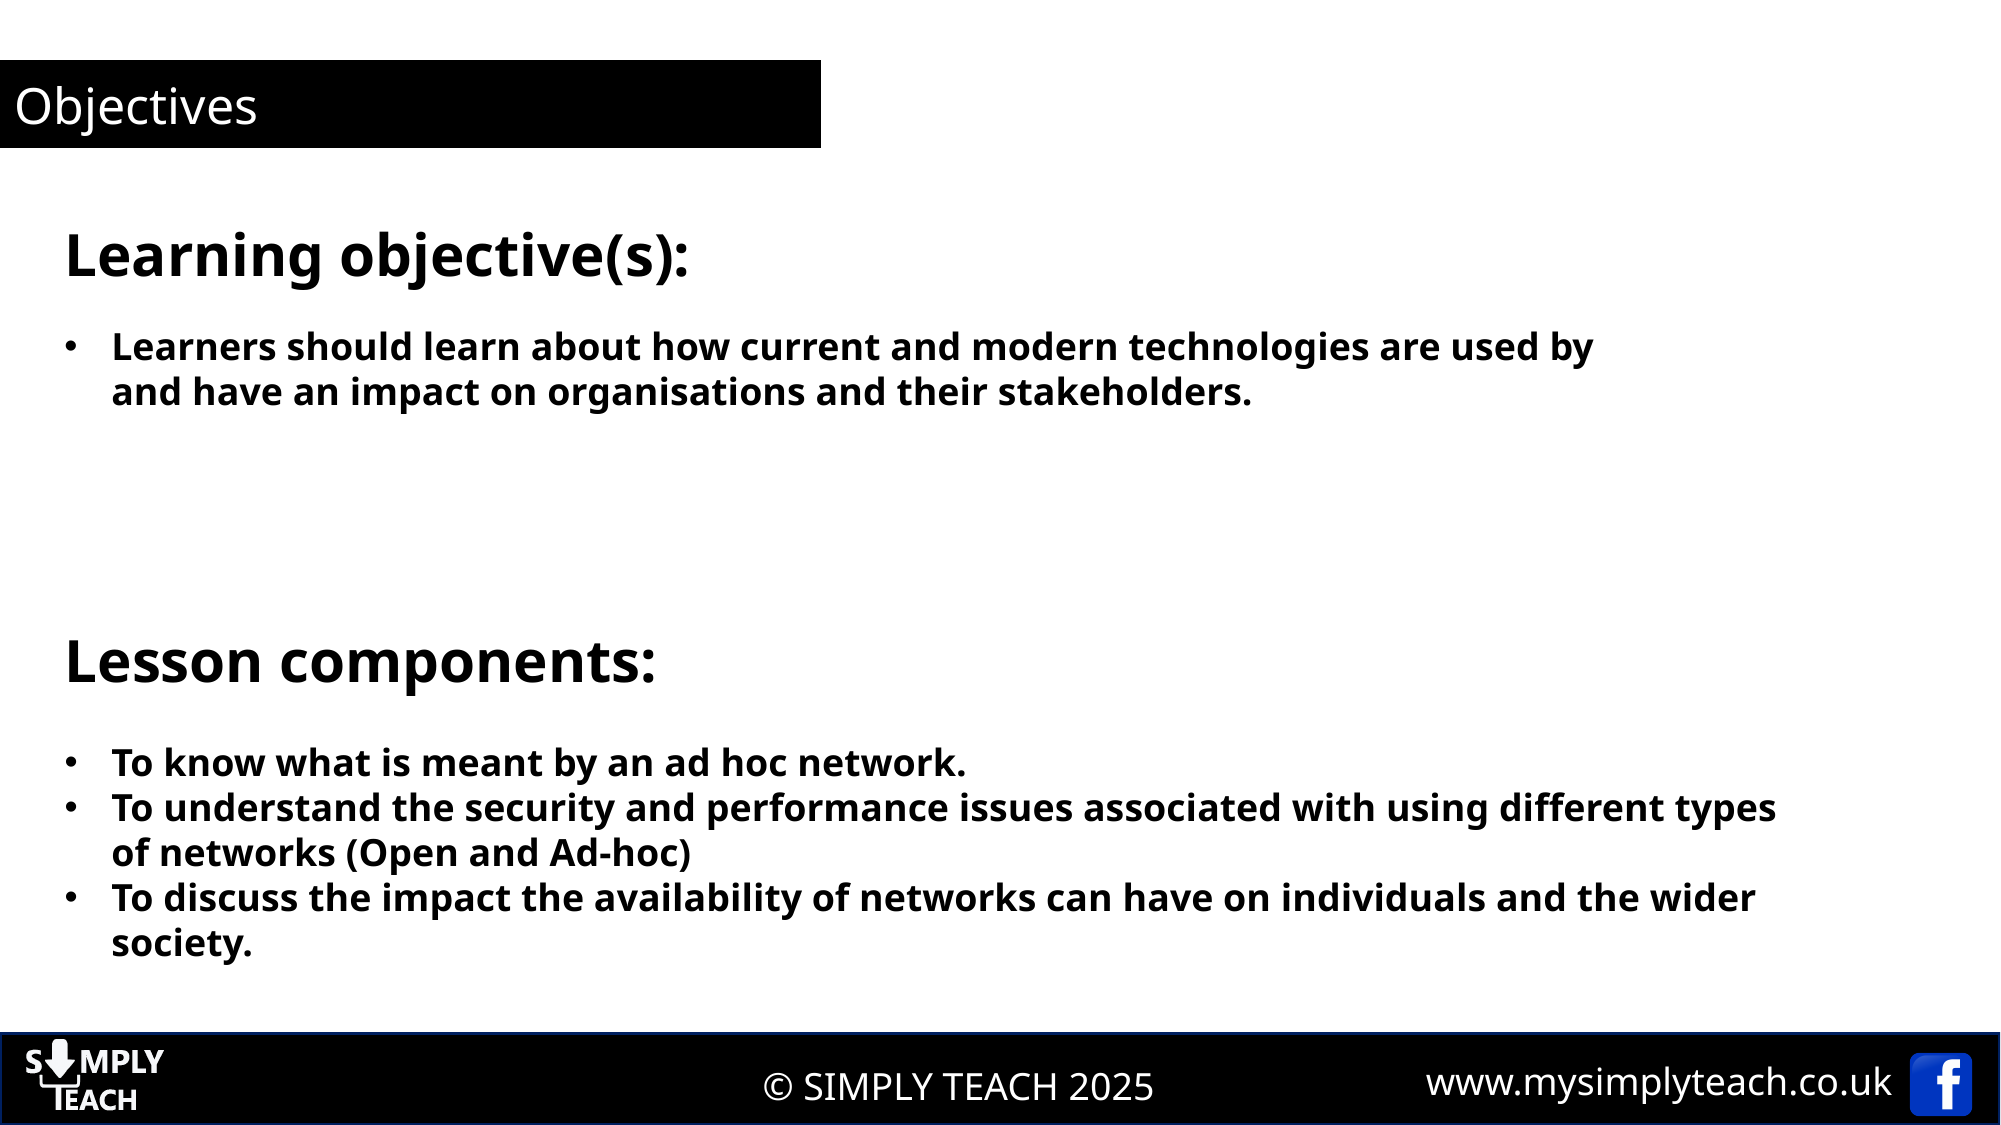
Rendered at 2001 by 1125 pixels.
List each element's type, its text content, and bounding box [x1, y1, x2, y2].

picture [1907, 1050, 1975, 1119]
text_box Learning objective(s): Learners should learn about how current and modern technologies are used by and have an impact on organisations and their stakeholders. [49, 210, 1625, 421]
text_box Objectives [0, 60, 821, 148]
picture [15, 1033, 182, 1122]
text_box Lesson components: To know what is meant by an ad hoc network. To understand the security and performance issues associated with using different types of networks (Open and Ad-hoc) To discuss the impact the availability of networks can have on individuals and the wider society. [49, 617, 1839, 1017]
